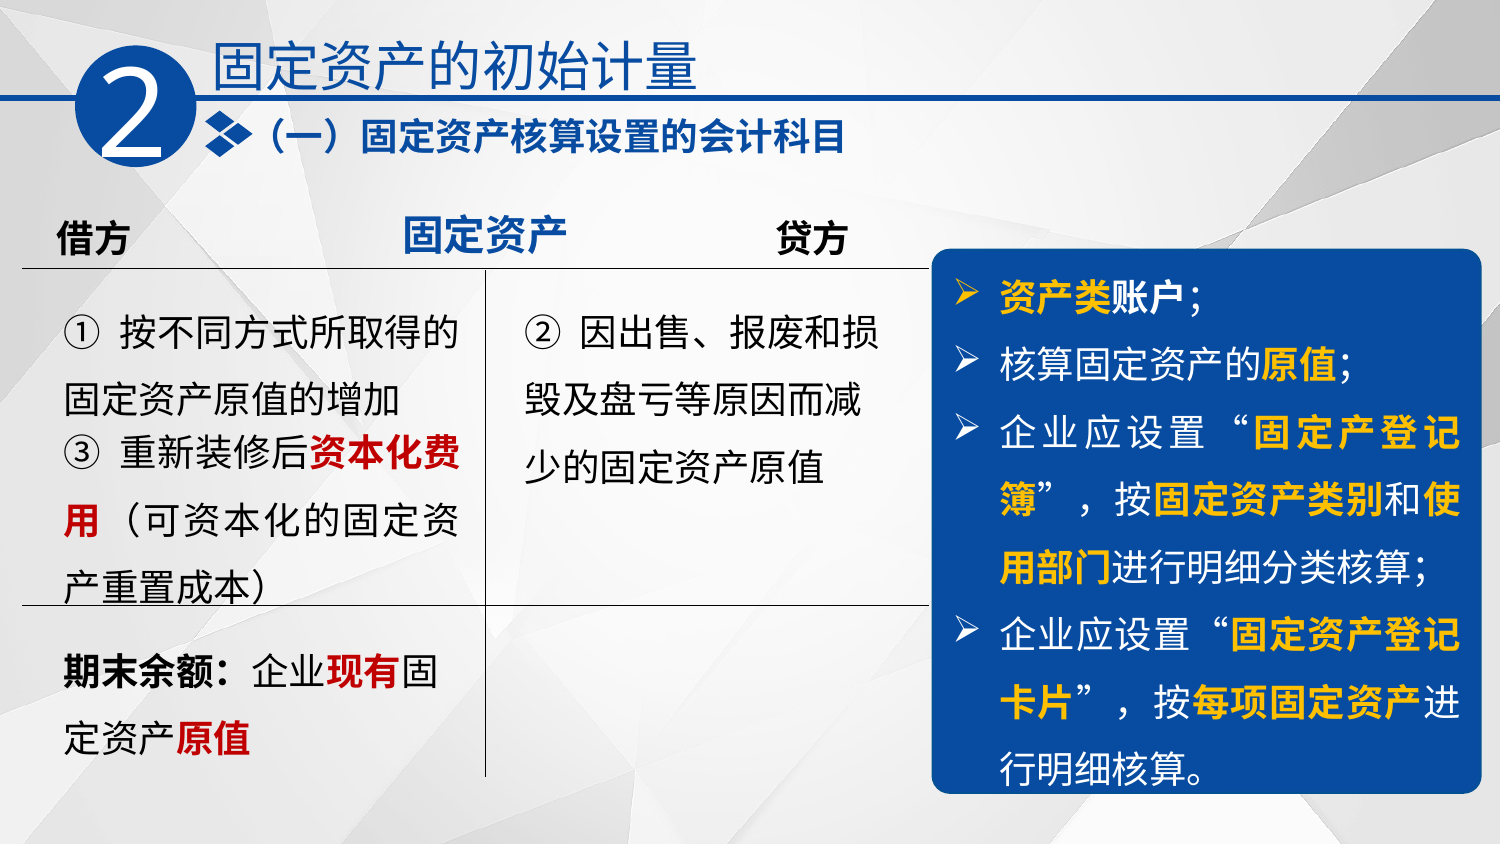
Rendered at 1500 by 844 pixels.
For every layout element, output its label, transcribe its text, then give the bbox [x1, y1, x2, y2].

text_box 固定资产 [370, 201, 602, 267]
picture [0, 0, 1500, 95]
text_box 2 [84, 107, 203, 171]
text_box 固定资产的初始计量 [198, 37, 713, 92]
text_box [75, 74, 84, 97]
text_box ③ 重新装修后资本化费用（可资本化的固定资产重置成本） [49, 613, 476, 617]
text_box ③ 重新装修后资本化费用（可资本化的固定资产重置成本） [49, 399, 476, 604]
picture [0, 101, 1500, 844]
text_box （一）固定资产核算设置的会计科目 [235, 107, 861, 164]
text_box 贷方 [760, 207, 866, 268]
text_box [223, 122, 253, 145]
text_box ① 按不同方式所取得的固定资产原值的增加 [49, 278, 476, 399]
text_box 2 [84, 45, 203, 97]
text_box 期末余额：企业现有固定资产原值 [49, 618, 458, 768]
text_box [205, 110, 235, 133]
text_box ② 因出售、报废和损毁及盘亏等原因而减少的固定资产原值 [510, 278, 902, 496]
text_box [75, 107, 84, 138]
text_box 资产类账户； 核算固定资产的原值； 企业应设置“固定产登记簿”，按固定资产类别和使用部门进行明细分类核算； 企业应设置“固定资产登记卡片”，按每项固定资产进行明细核算。 [932, 249, 1481, 793]
text_box 借方 [41, 207, 147, 268]
text_box [205, 135, 235, 158]
